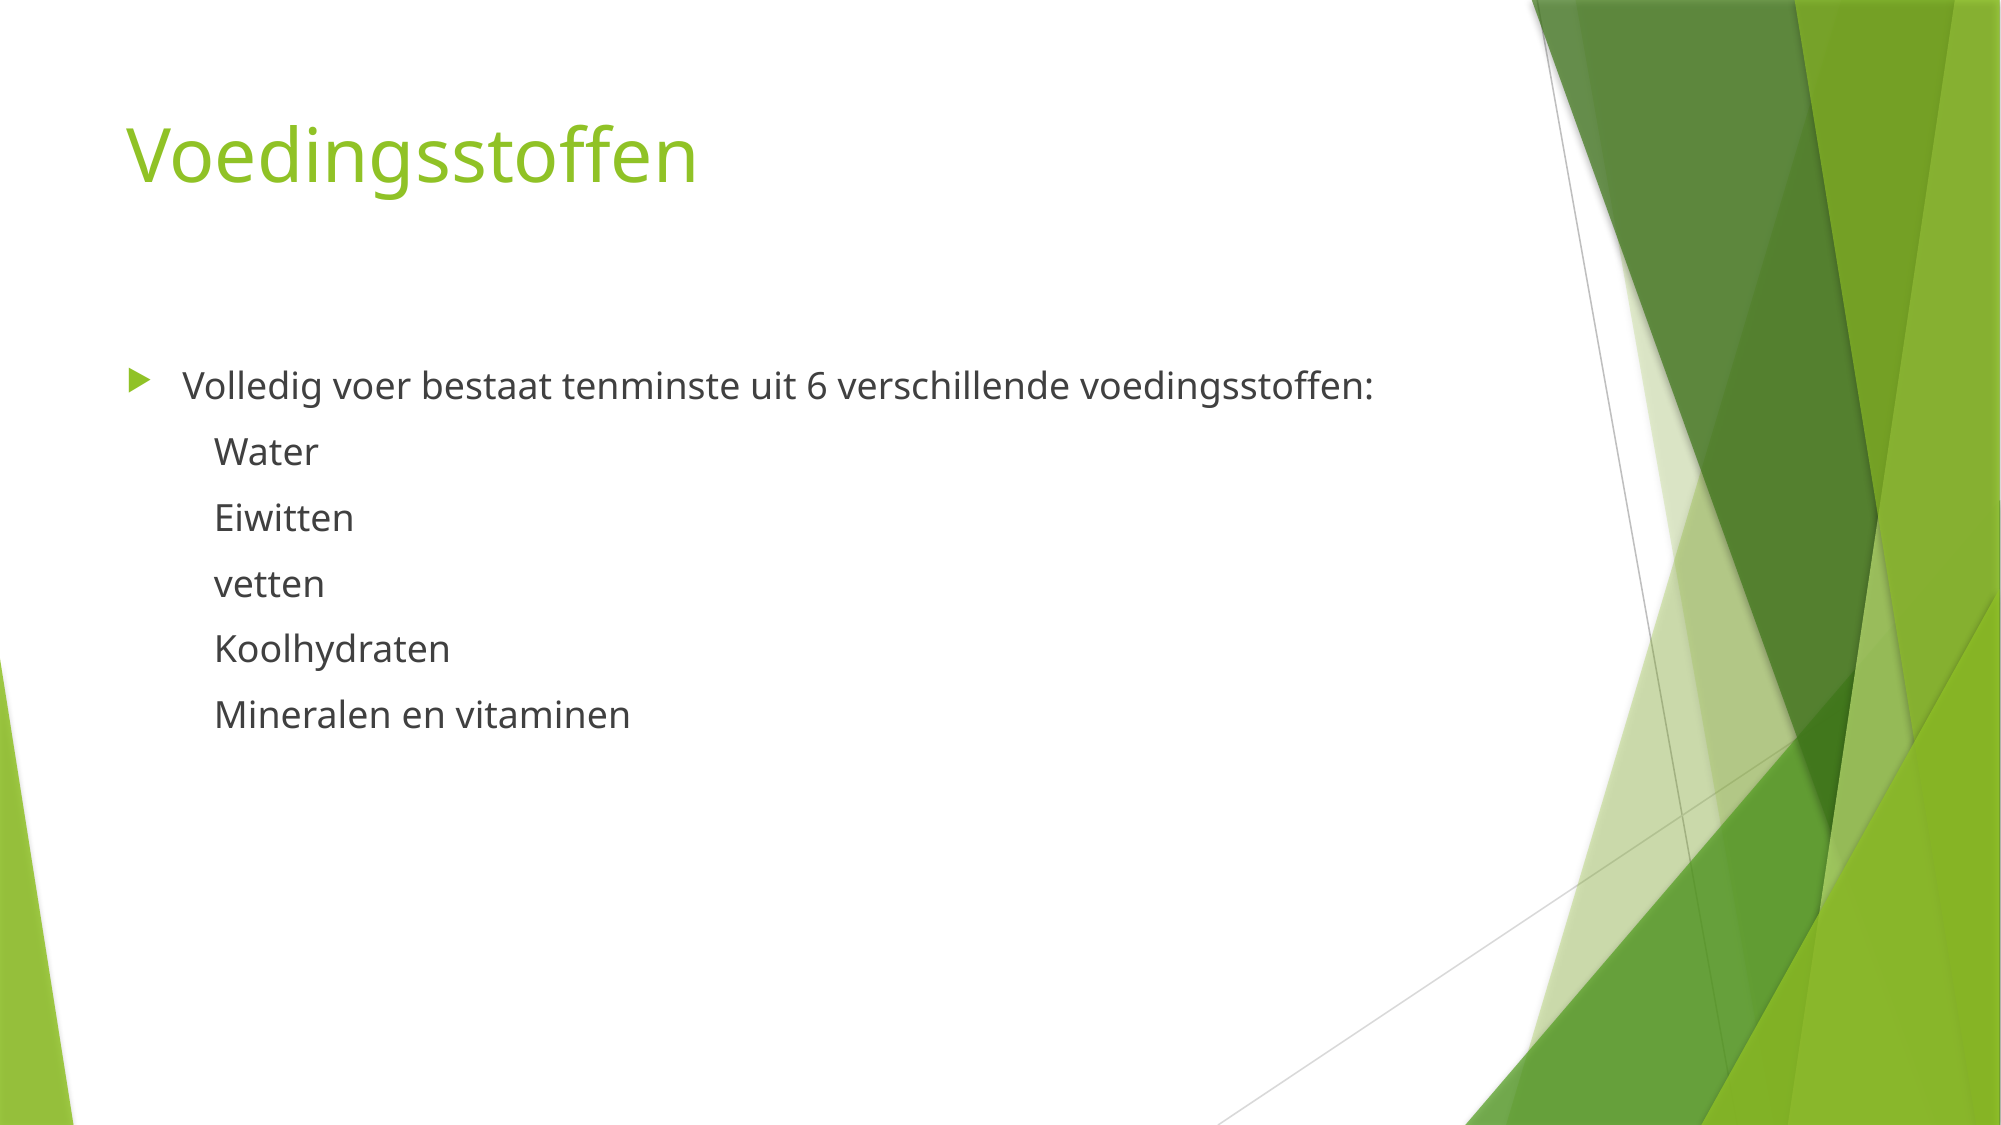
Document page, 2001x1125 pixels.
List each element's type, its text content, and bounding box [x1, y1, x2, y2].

title Voedingsstoffen [111, 99, 1522, 317]
list Volledig voer bestaat tenminste uit 6 verschillende voedingsstoffen: Water Eiwitten vetten Koolhydraten Mineralen en vitaminen [111, 354, 1522, 992]
